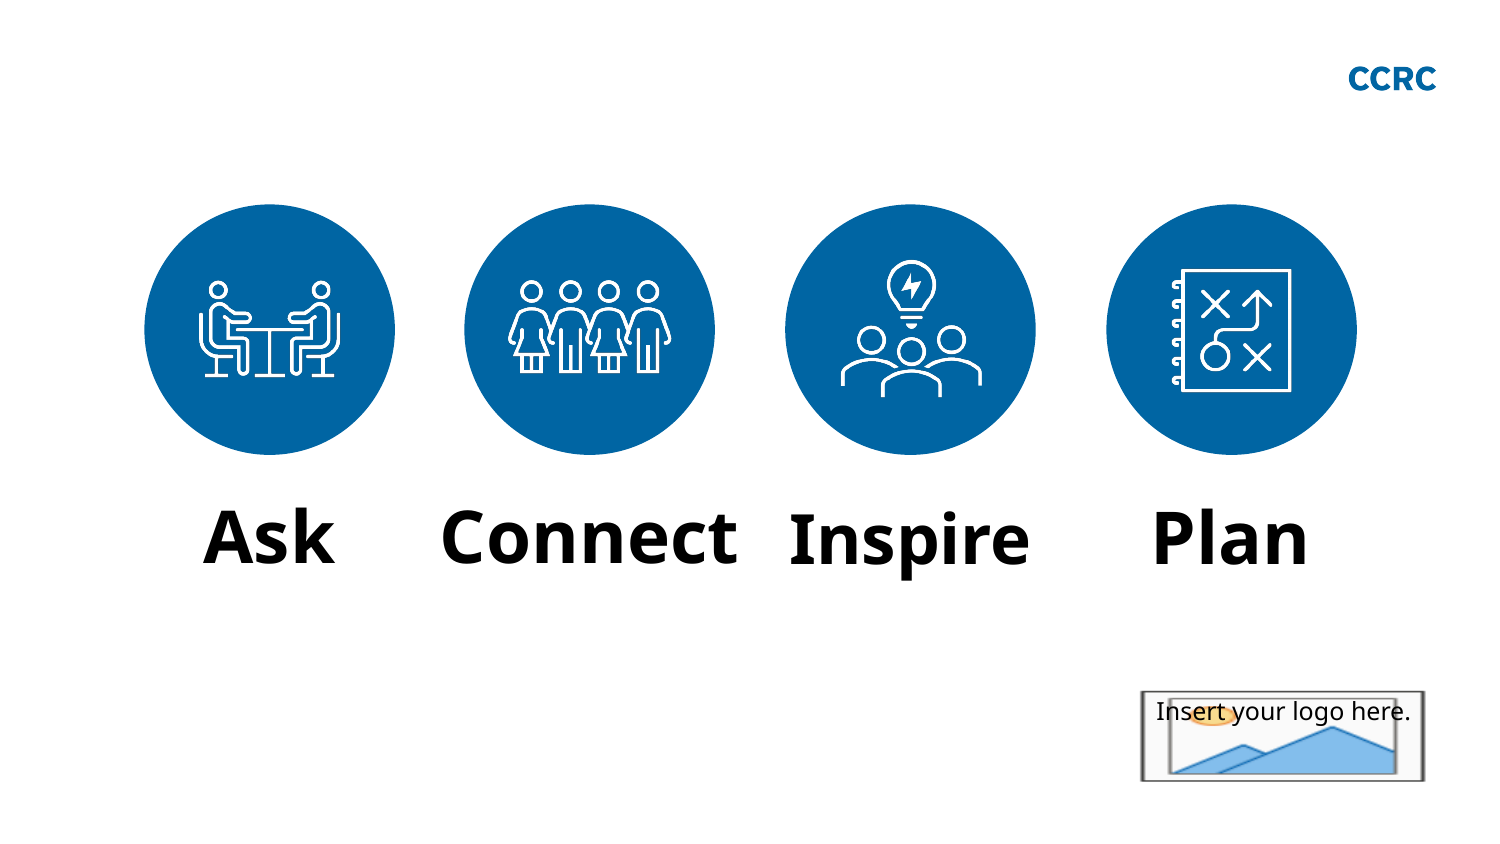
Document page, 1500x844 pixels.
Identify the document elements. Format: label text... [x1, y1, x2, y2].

text_box [1156, 430, 1307, 455]
text_box Plan [1135, 491, 1325, 586]
text_box [686, 249, 715, 410]
text_box [366, 249, 395, 410]
text_box [785, 249, 814, 410]
text_box [826, 204, 995, 237]
picture [1347, 66, 1438, 91]
text_box [194, 430, 345, 455]
picture [1139, 238, 1322, 421]
text_box [464, 249, 493, 410]
text_box [1007, 249, 1036, 410]
text_box Ask [101, 491, 438, 586]
picture [498, 238, 681, 421]
picture [1131, 687, 1437, 787]
text_box [185, 204, 354, 237]
picture [178, 238, 361, 421]
text_box Inspire [773, 491, 1048, 586]
picture [819, 238, 1002, 421]
text_box [1106, 251, 1134, 409]
text_box [514, 430, 665, 455]
text_box [144, 249, 173, 410]
text_box [505, 204, 674, 237]
text_box [1147, 204, 1316, 237]
text_box Connect [438, 491, 758, 586]
text_box [1327, 248, 1357, 411]
text_box [835, 430, 986, 455]
